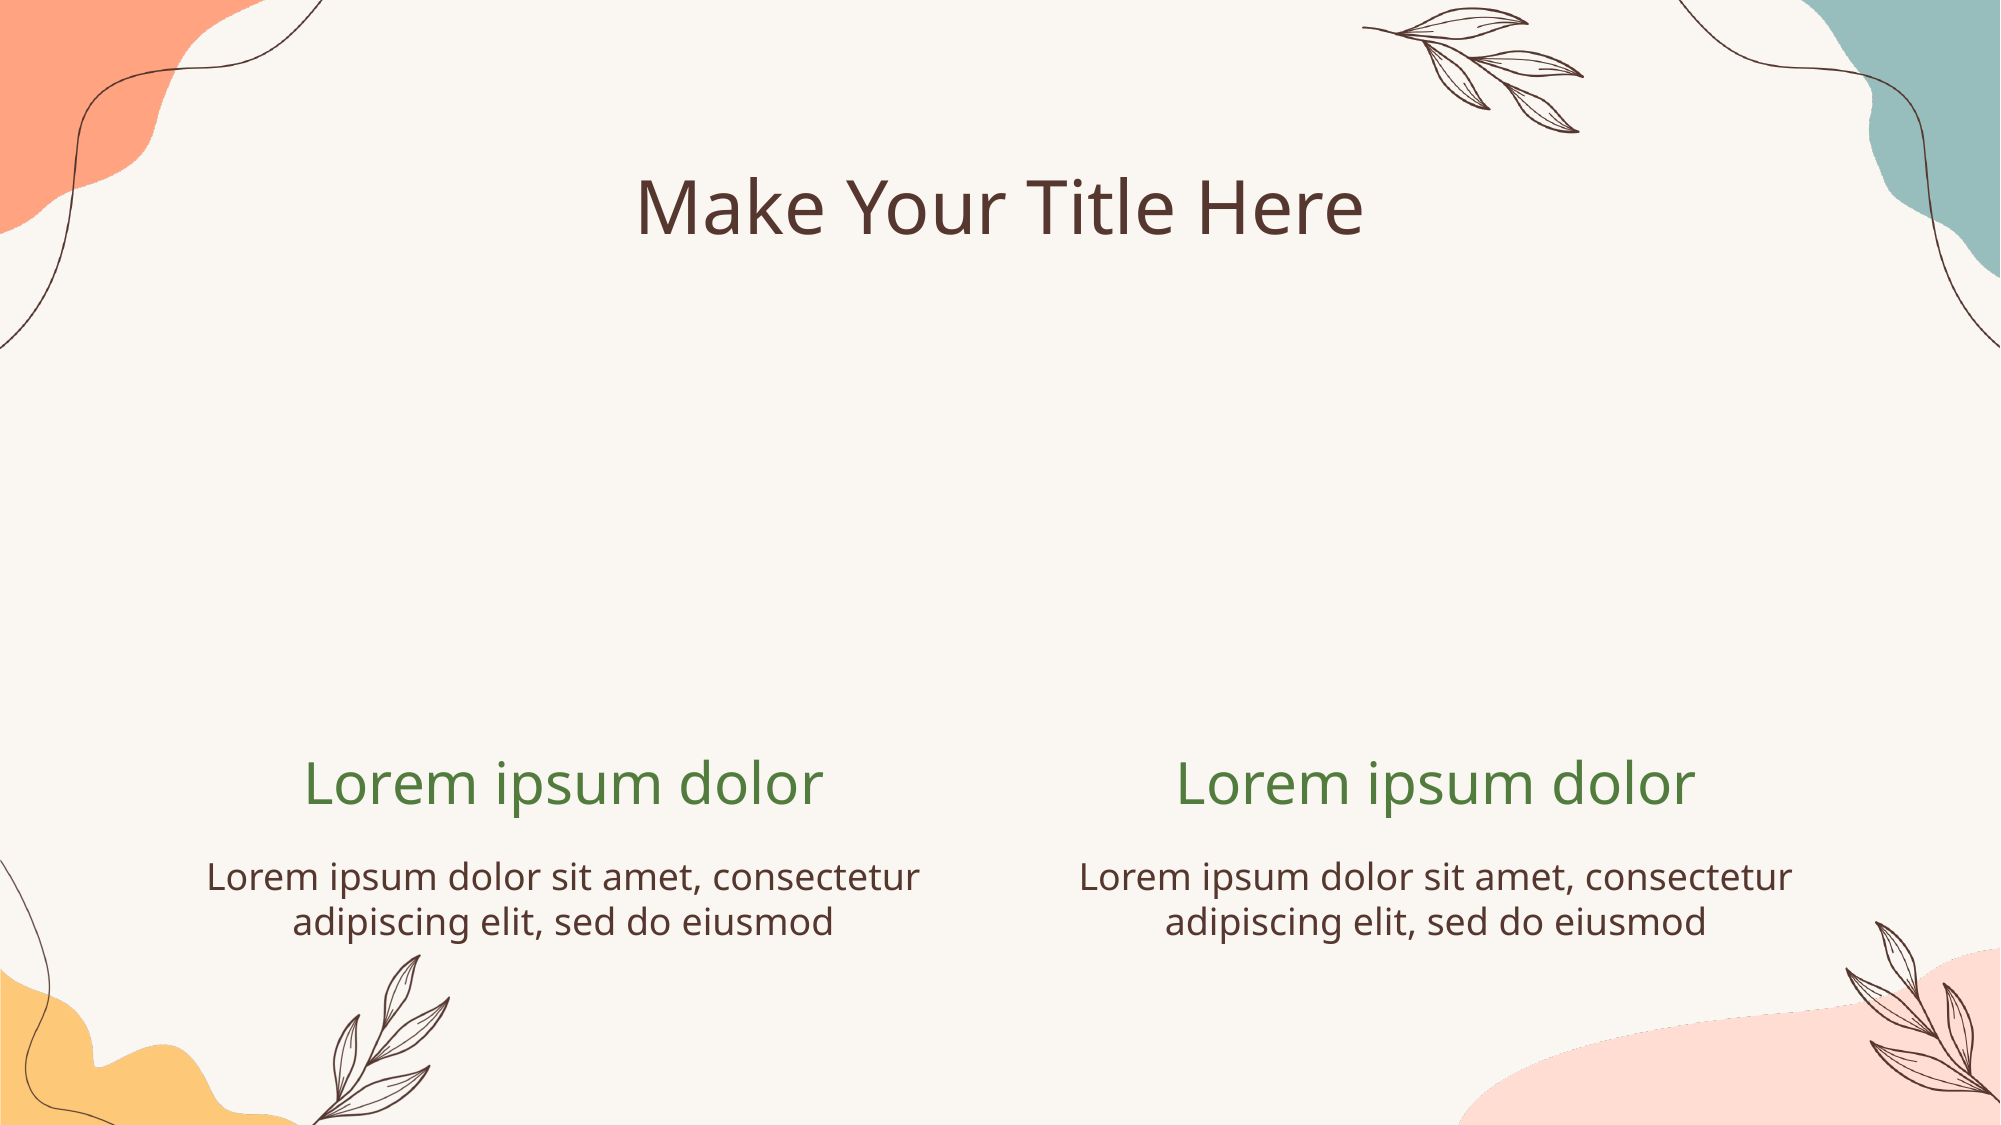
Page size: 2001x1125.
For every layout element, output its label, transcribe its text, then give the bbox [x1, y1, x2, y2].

text_box Lorem ipsum dolor sit amet, consectetur adipiscing elit, sed do eiusmod [1037, 845, 1835, 951]
text_box Lorem ipsum dolor sit amet, consectetur adipiscing elit, sed do eiusmod [165, 845, 963, 951]
text_box Lorem ipsum dolor [165, 739, 963, 824]
text_box Lorem ipsum dolor [1037, 739, 1835, 824]
picture [1, 860, 449, 1125]
picture [1458, 921, 2000, 1125]
text_box Make Your Title Here [347, 152, 1652, 257]
picture [0, 0, 963, 682]
picture [1037, 0, 2000, 682]
